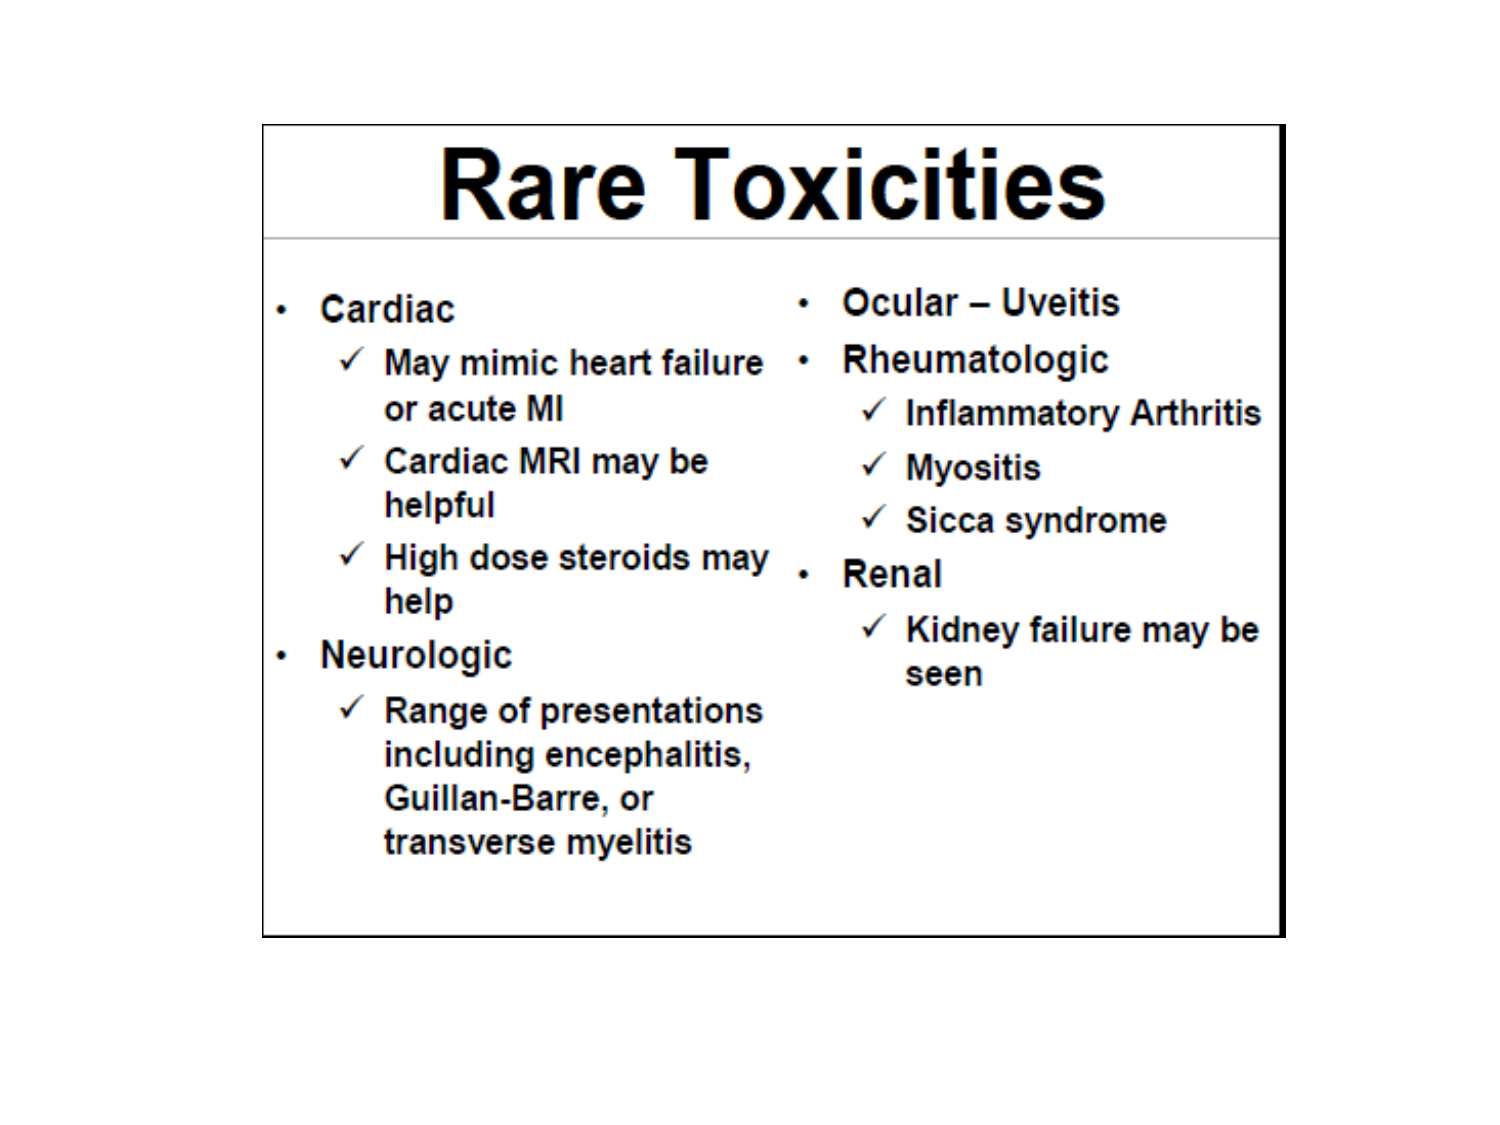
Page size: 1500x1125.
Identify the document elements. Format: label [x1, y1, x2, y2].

list [262, 124, 1286, 938]
